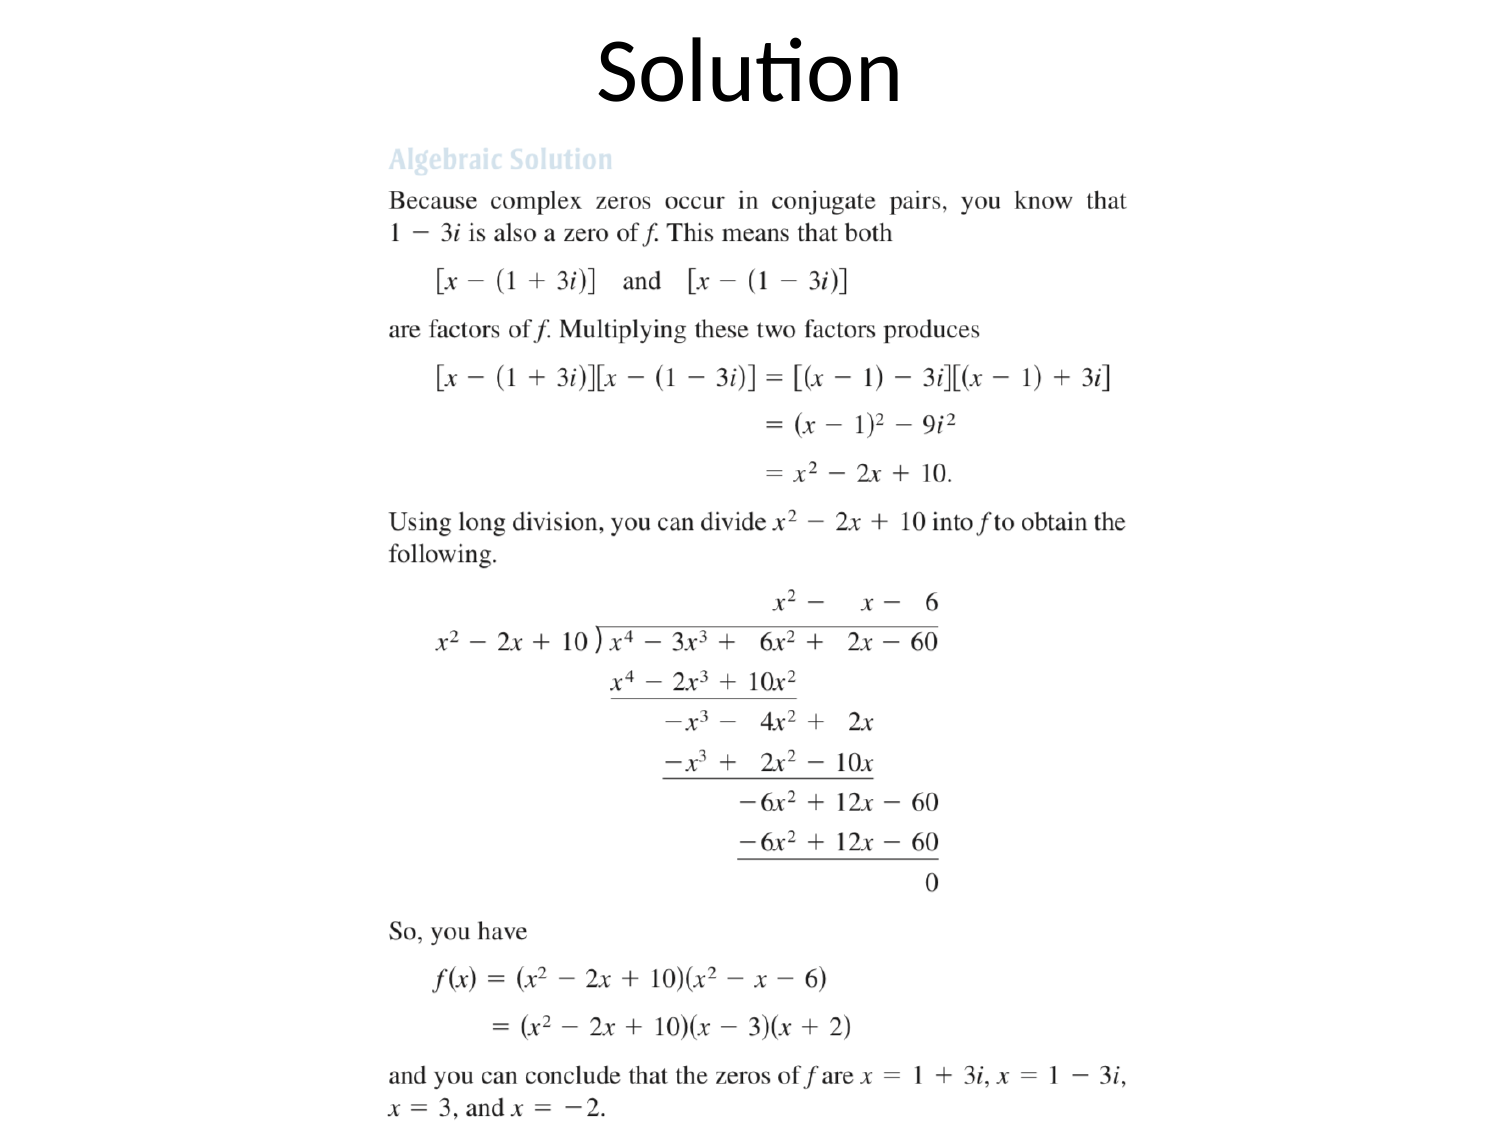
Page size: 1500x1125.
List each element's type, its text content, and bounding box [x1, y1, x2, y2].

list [0, 136, 1500, 1125]
title Solution [75, 0, 1425, 134]
